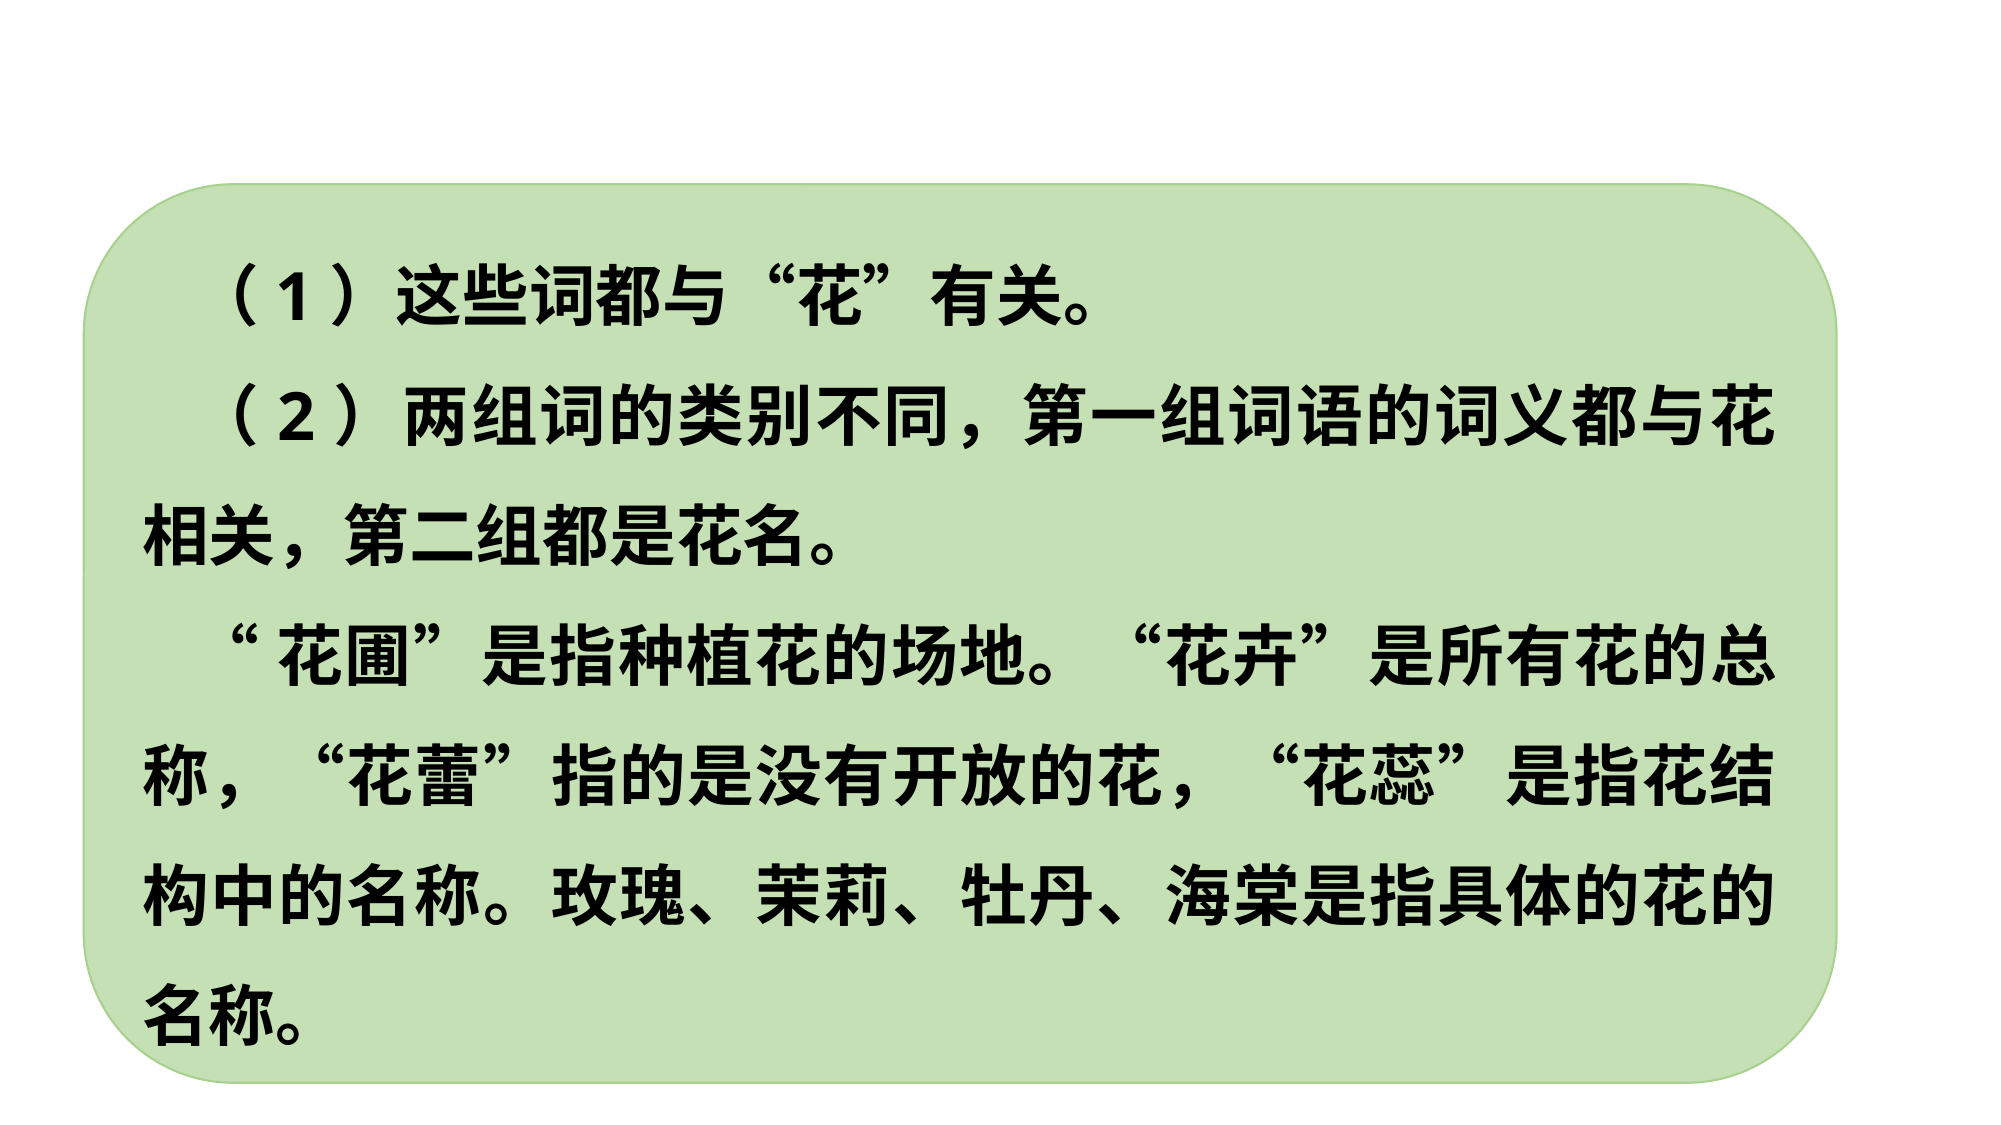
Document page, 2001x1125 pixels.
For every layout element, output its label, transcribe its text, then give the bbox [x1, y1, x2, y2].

text_box （1）这些词都与“花”有关。 （2）两组词的类别不同，第一组词语的词义都与花相关，第二组都是花名。 “花圃”是指种植花的场地。“花卉”是所有花的总称，“花蕾”指的是没有开放的花，“花蕊”是指花结构中的名称。玫瑰、茉莉、牡丹、海棠是指具体的花的名称。 [82, 183, 1838, 1084]
